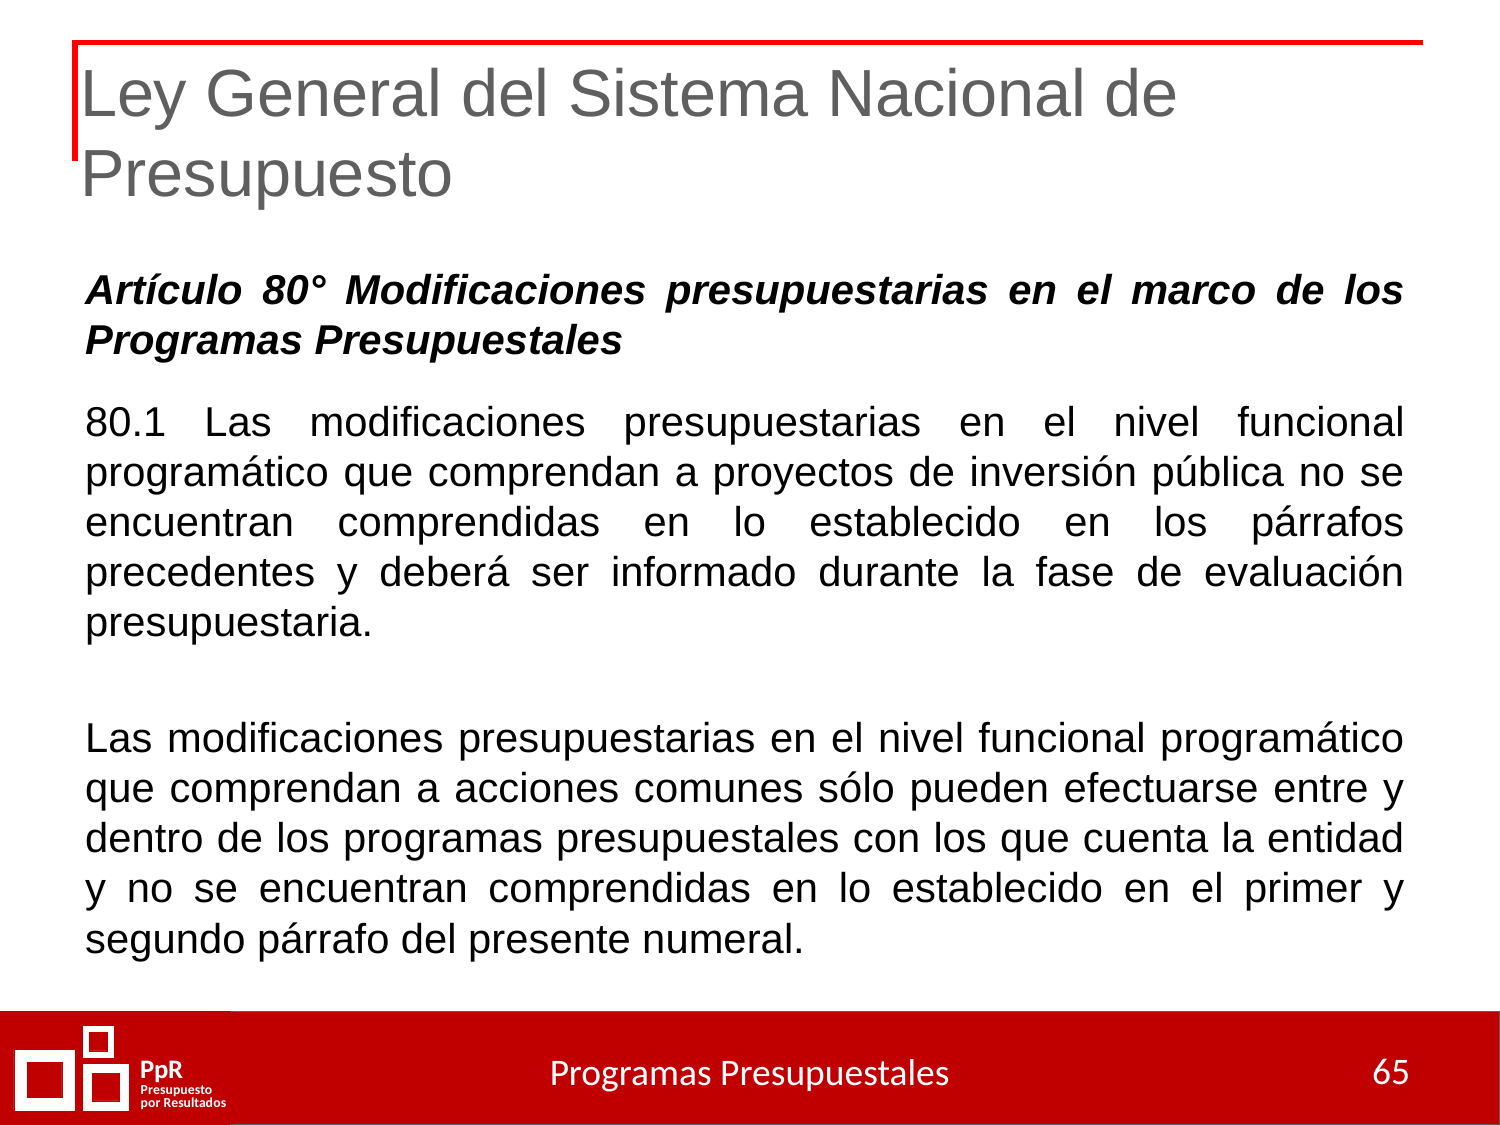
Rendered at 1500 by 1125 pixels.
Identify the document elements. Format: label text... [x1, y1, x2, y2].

slide_number 65 [1074, 1023, 1426, 1100]
title Ley General del Sistema Nacional de Presupuesto [64, 42, 1416, 231]
footer Programas Presupuestales [512, 1024, 988, 1101]
list Artículo 80° Modificaciones presupuestarias en el marco de los Programas Presupuestales 80.1 Las modificaciones presupuestarias en el nivel funcional programático que comprendan a proyectos de inversión pública no se encuentran comprendidas en lo establecido en los párrafos precedentes y deberá ser informado durante la fase de evaluación presupuestaria. Las modificaciones presupuestarias en el nivel funcional programático que comprendan a acciones comunes sólo pueden efectuarse entre y dentro de los programas presupuestales con los que cuenta la entidad y no se encuentran comprendidas en lo establecido en el primer y segundo párrafo del presente numeral. [69, 255, 1421, 999]
